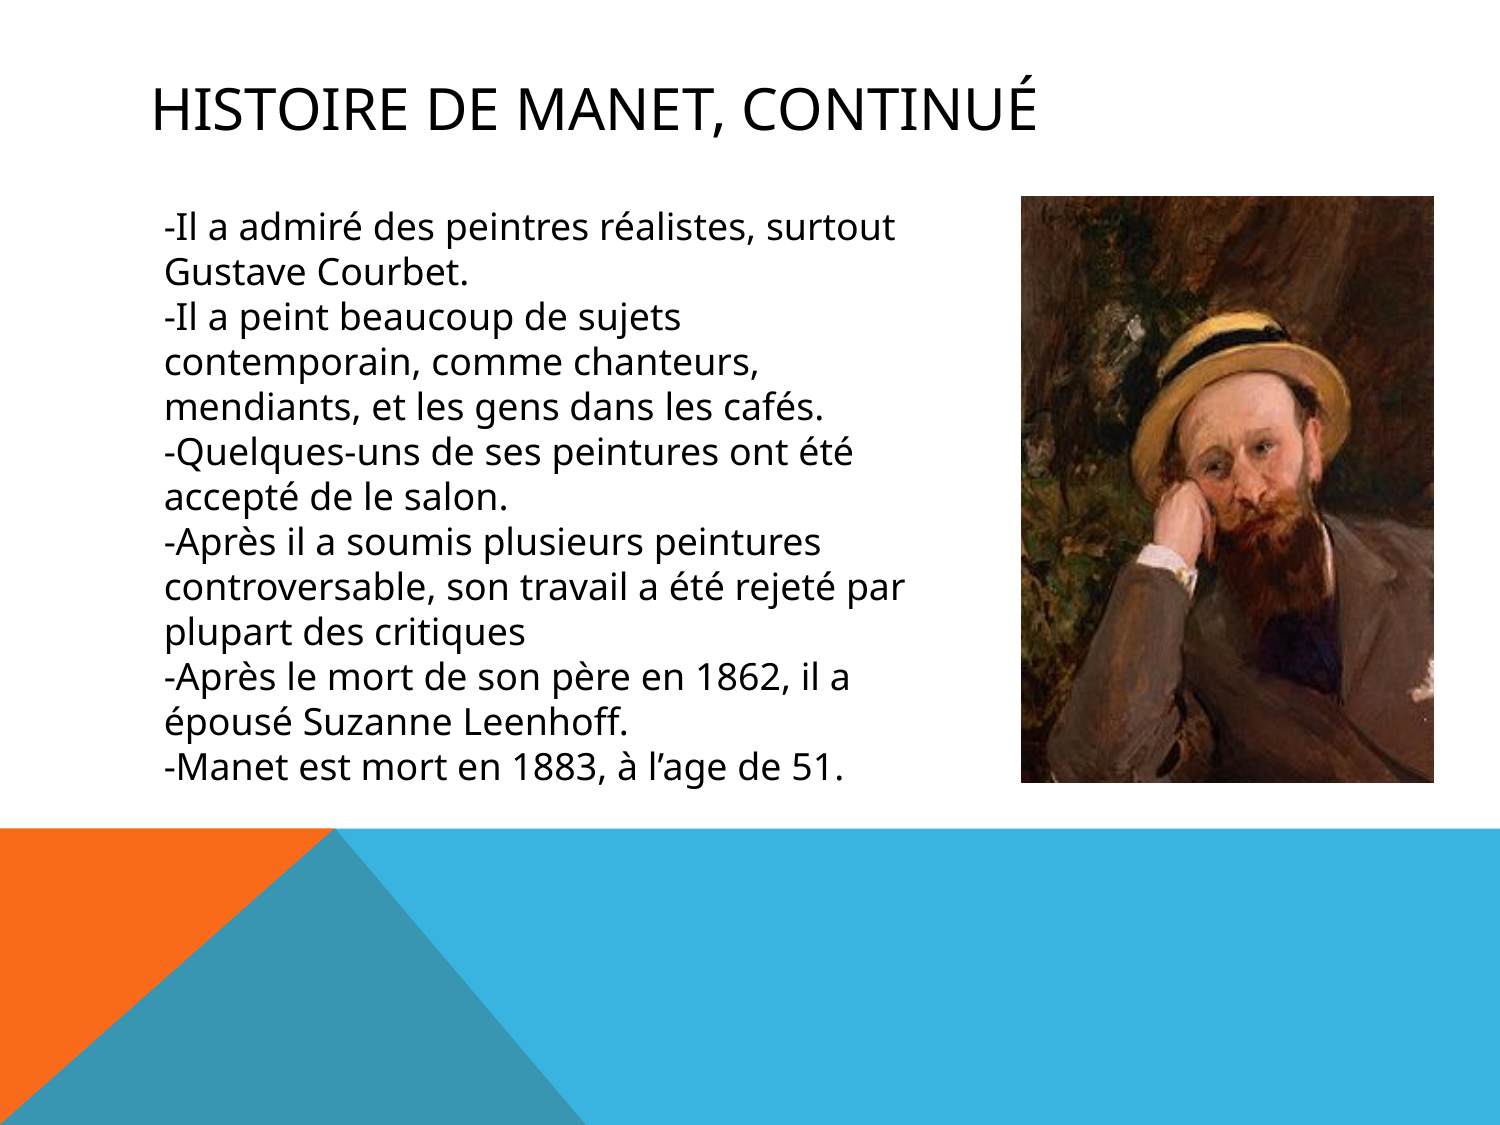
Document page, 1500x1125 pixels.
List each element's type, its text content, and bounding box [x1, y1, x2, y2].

title Histoire de manet, Continué [135, 62, 1369, 153]
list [1021, 195, 1434, 783]
text_box -Il a admiré des peintres réalistes, surtout Gustave Courbet. -Il a peint beaucoup de sujets contemporain, comme chanteurs, mendiants, et les gens dans les cafés. -Quelques-uns de ses peintures ont été accepté de le salon. -Après il a soumis plusieurs peintures controversable, son travail a été rejeté par plupart des critiques -Après le mort de son père en 1862, il a épousé Suzanne Leenhoff. -Manet est mort en 1883, à l’age de 51. [148, 196, 956, 841]
